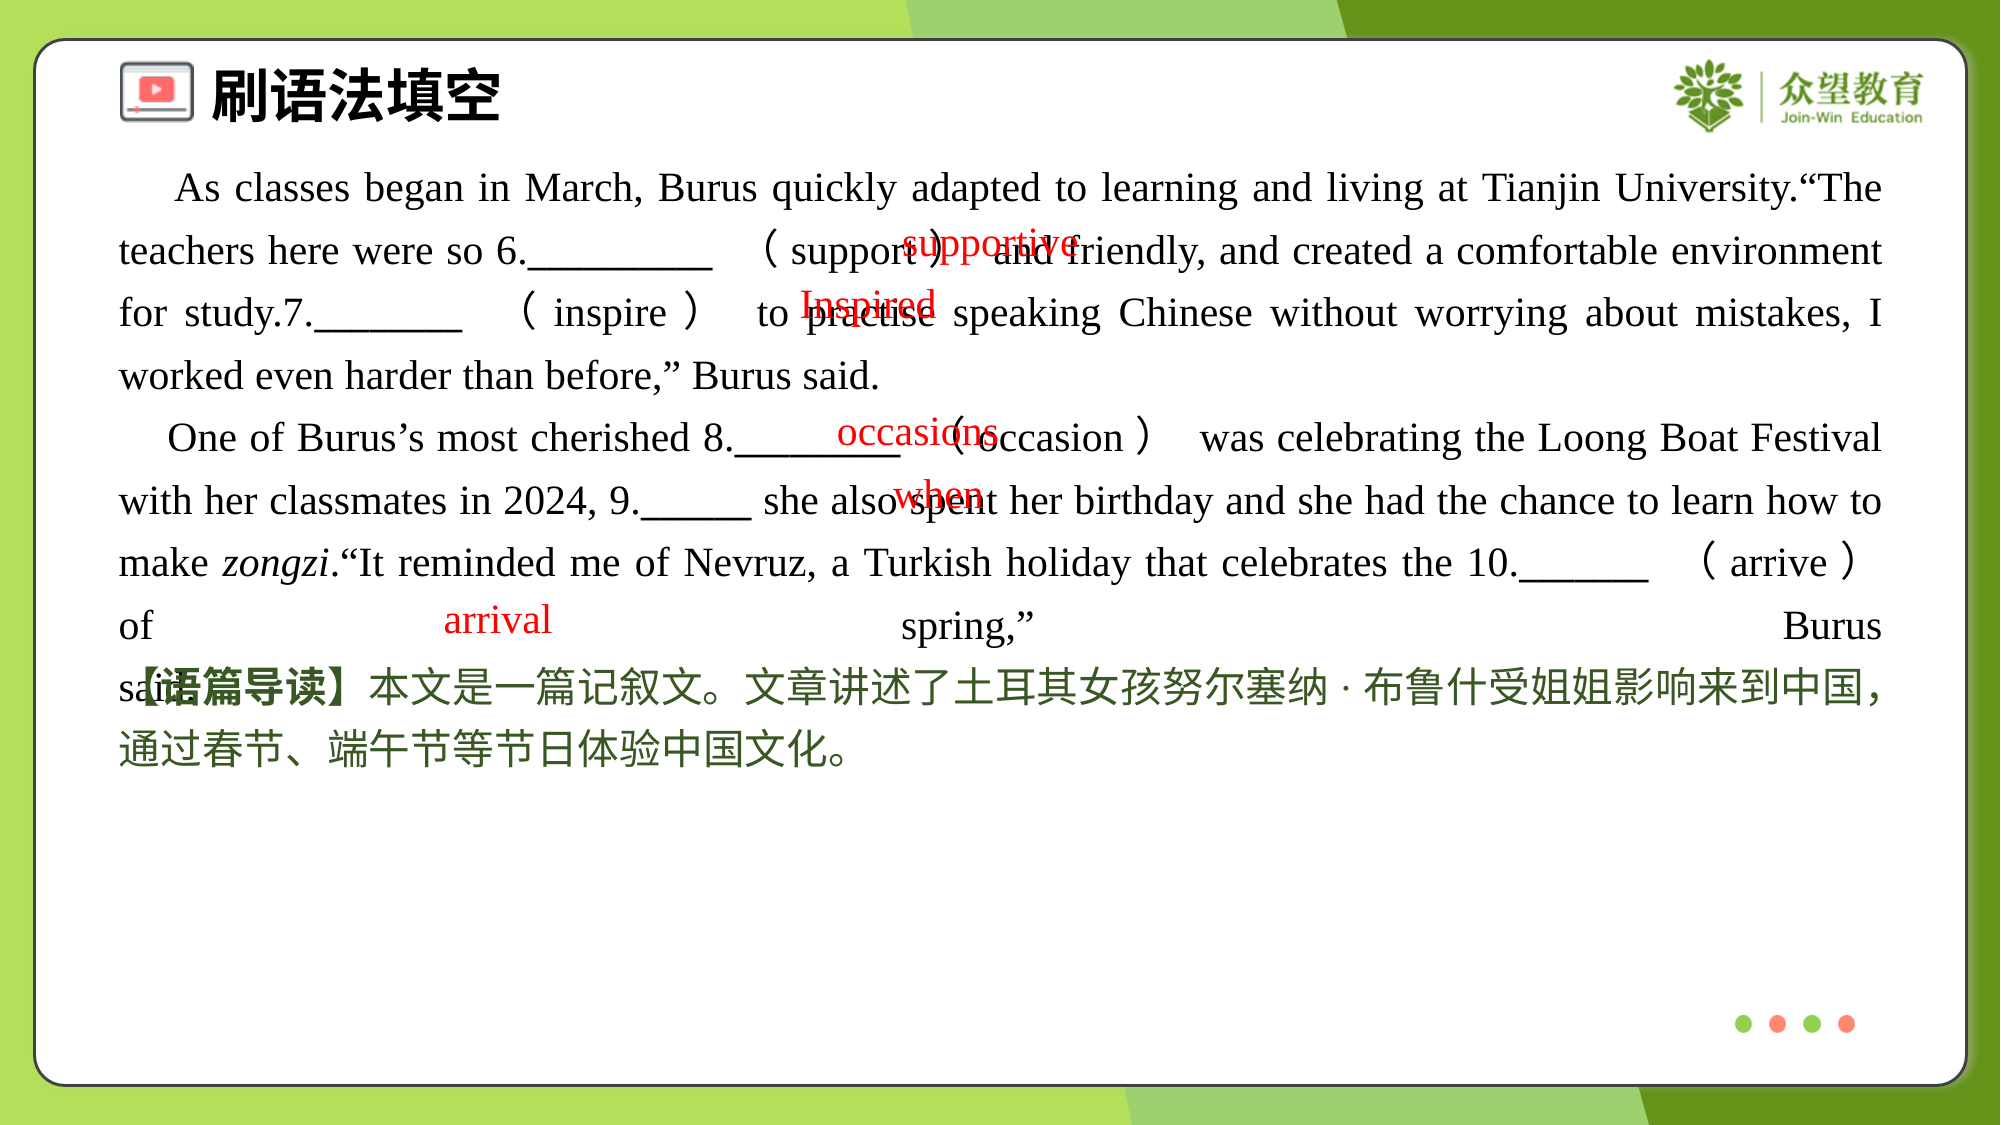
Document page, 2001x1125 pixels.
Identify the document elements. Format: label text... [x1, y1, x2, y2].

text_box As classes began in March, Burus quickly adapted to learning and living at Tianjin University.“The teachers here were so 6.__________ （support） and friendly, and created a comfortable environment for study.7.________ （inspire） to practise speaking Chinese without worrying about mistakes, I worked even harder than before,” Burus said. One of Burus’s most cherished 8._________ （occasion） was celebrating the Loong Boat Festival with her classmates in 2024, 9.______ she also spent her birthday and she had the chance to learn how to make zongzi.“It reminded me of Nevruz, a Turkish holiday that celebrates the 10._______ （arrive） of spring,” Burus said.#1.1.3 [118, 147, 1883, 642]
picture [0, 0, 2000, 1125]
text_box 【语篇导读】本文是一篇记叙文。文章讲述了土耳其女孩努尔塞纳·布鲁什受姐姐影响来到中国，通过春节、端午节等节日体验中国文化。 [118, 647, 1883, 768]
text_box when [888, 453, 989, 512]
text_box occasions [832, 391, 1004, 449]
text_box arrival [439, 578, 557, 637]
text_box supportive [897, 201, 1083, 260]
text_box Inspired [795, 264, 941, 322]
